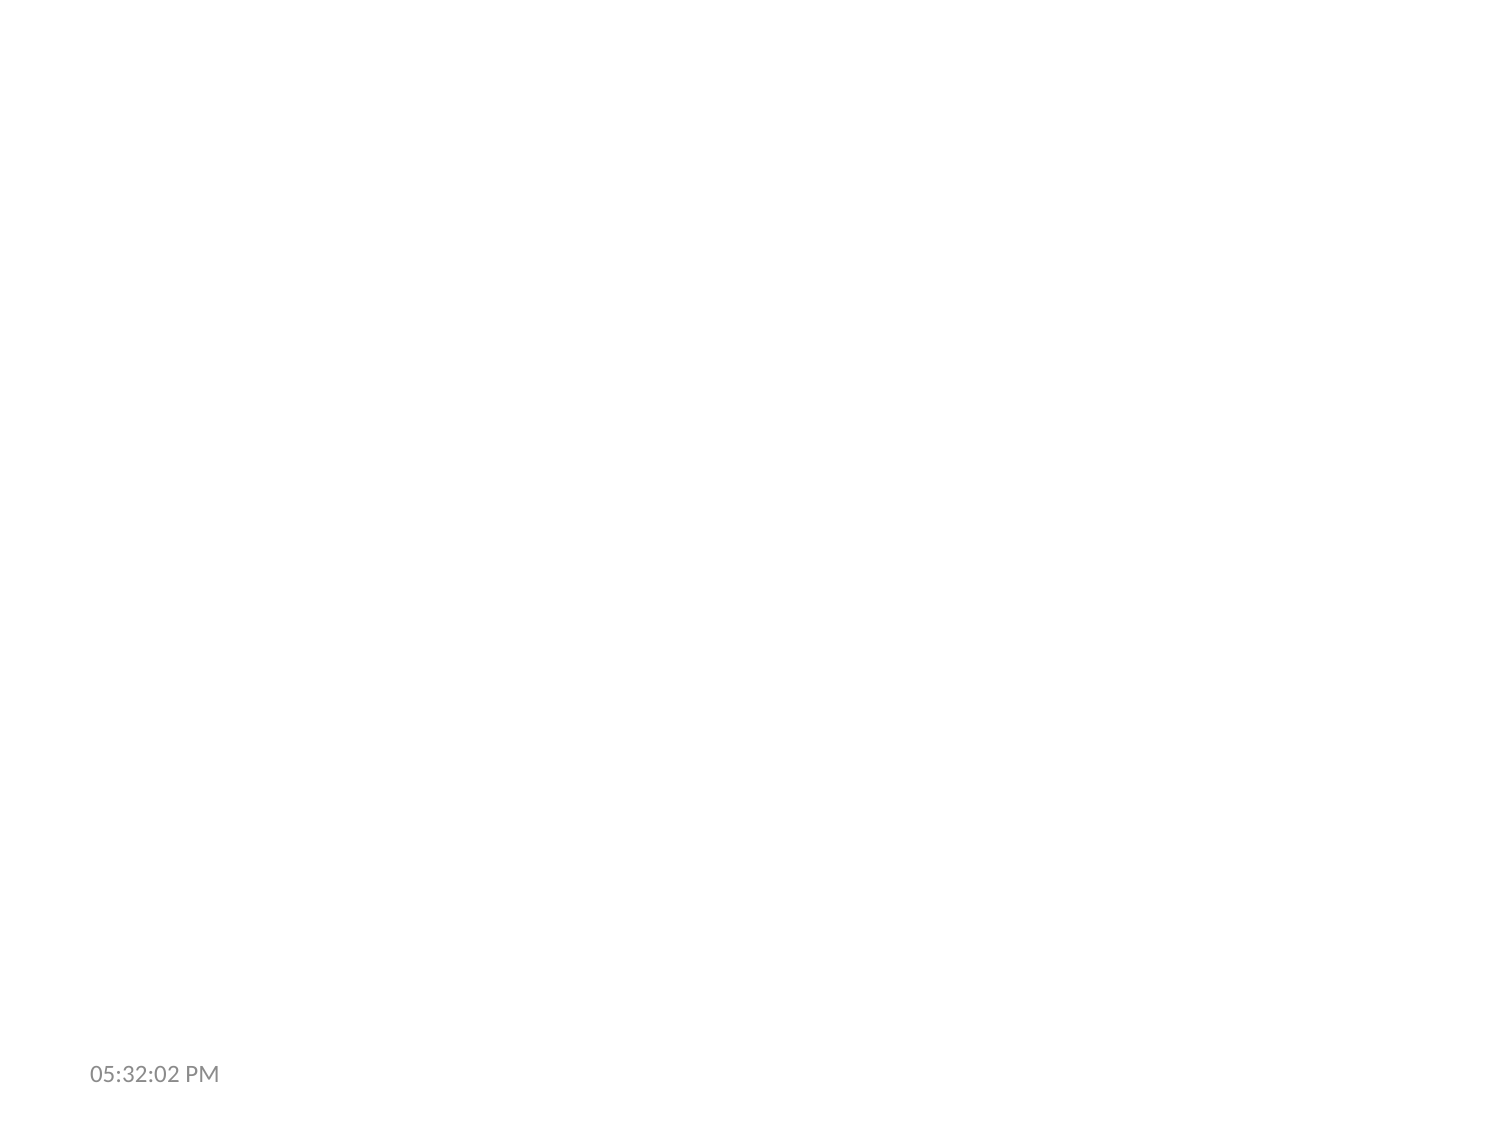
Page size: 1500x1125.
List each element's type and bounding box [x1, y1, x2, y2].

slide_number [75, 1042, 425, 1103]
